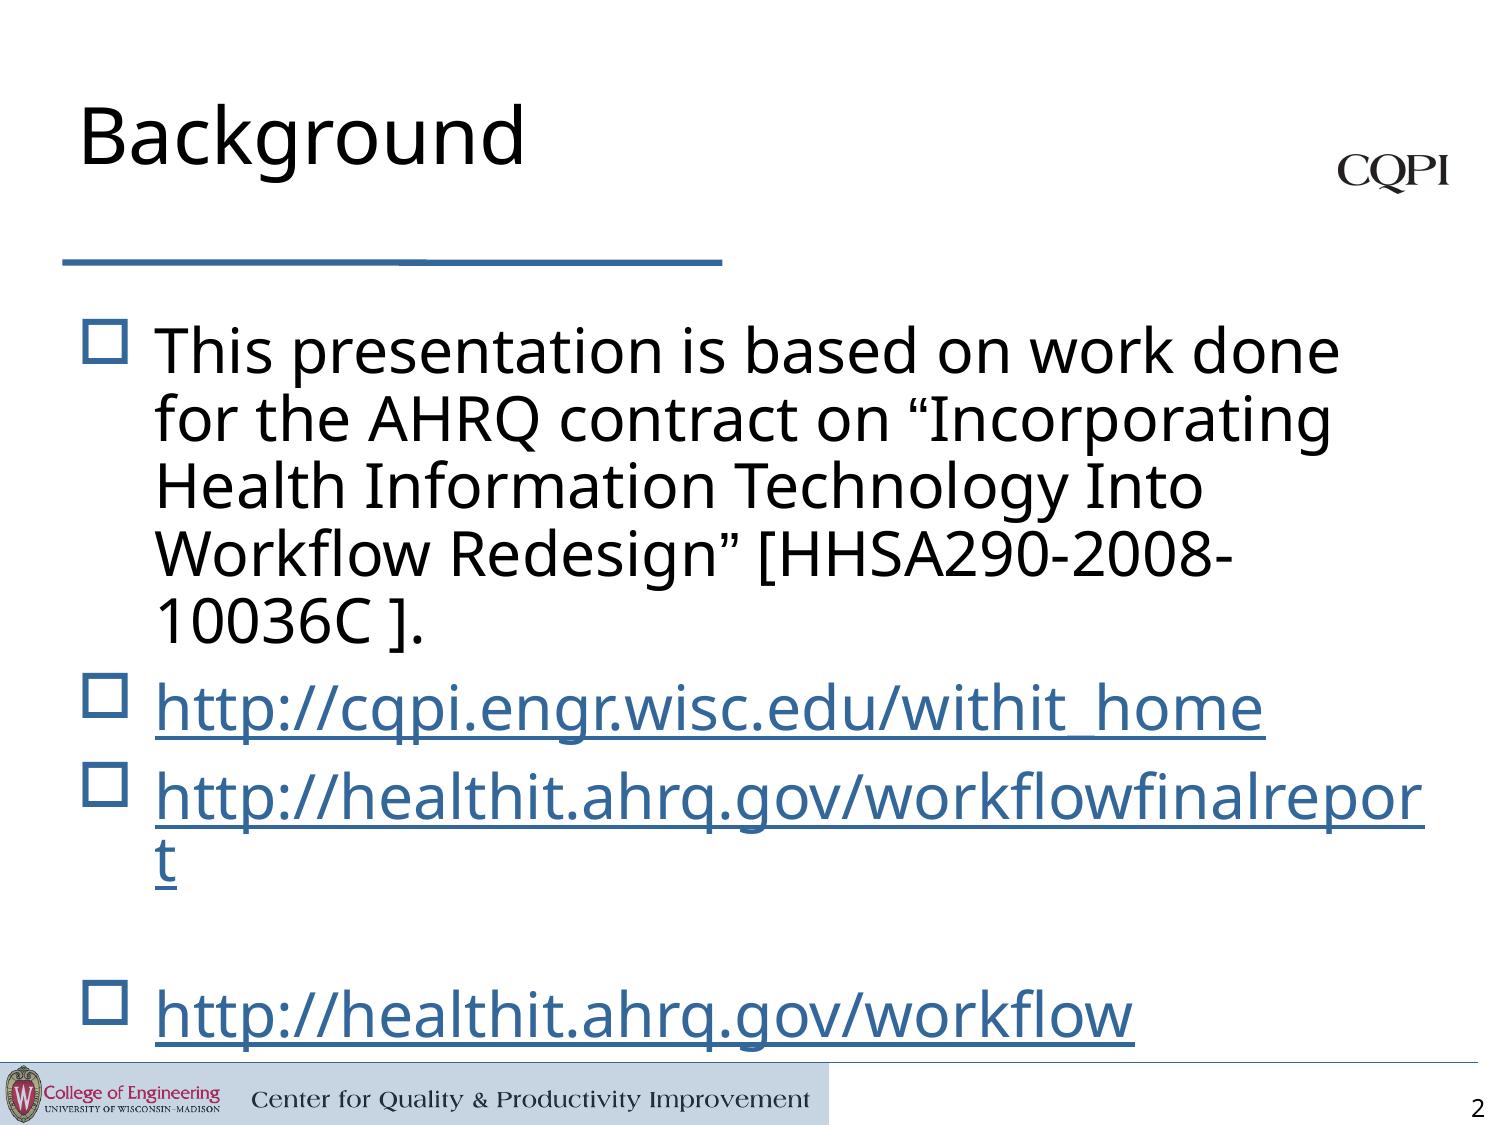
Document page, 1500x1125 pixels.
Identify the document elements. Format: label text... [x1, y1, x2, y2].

picture [251, 1090, 810, 1112]
title Background [62, 20, 1288, 246]
list This presentation is based on work done for the AHRQ contract on “Incorporating Health Information Technology Into Workflow Redesign” [HHSA290-2008-10036C ]. http://cqpi.engr.wisc.edu/withit_home http://healthit.ahrq.gov/workflowfinalreport http://healthit.ahrq.gov/workflow [62, 312, 1445, 971]
picture [0, 1063, 225, 1125]
picture [1337, 154, 1450, 194]
